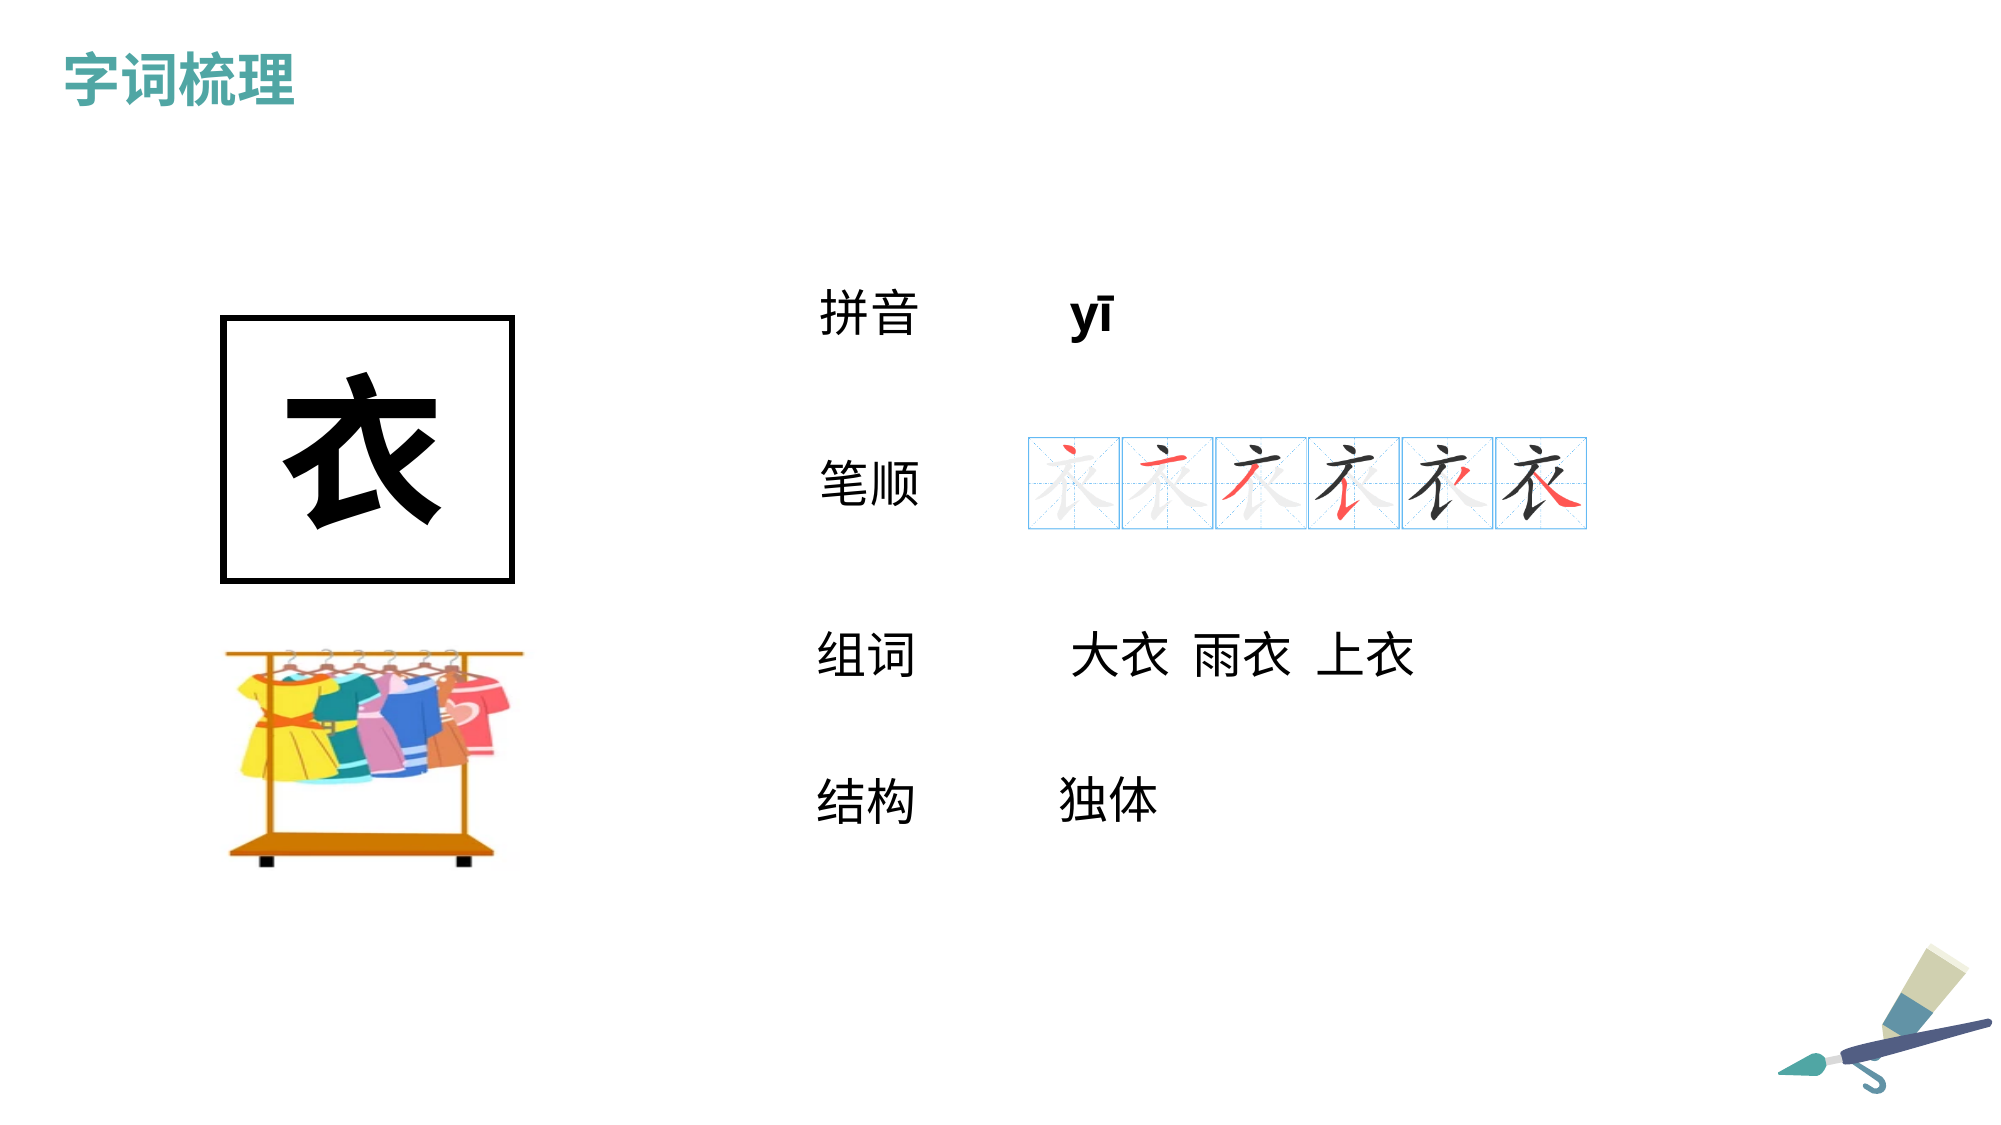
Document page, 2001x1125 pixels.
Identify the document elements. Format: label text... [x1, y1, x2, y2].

text_box 衣 [263, 341, 472, 556]
text_box 笔顺 [805, 444, 1013, 520]
text_box 独体 [1043, 761, 1520, 836]
picture [190, 641, 545, 885]
text_box 大衣 雨衣 上衣 [1055, 615, 1672, 691]
text_box yī [1055, 274, 1264, 350]
text_box 组词 [801, 615, 1010, 691]
text_box 结构 [801, 763, 1192, 838]
text_box [222, 317, 513, 582]
text_box 字词梳理 [47, 35, 311, 121]
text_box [1811, 945, 1974, 1125]
picture [1024, 436, 1589, 530]
text_box 拼音 [805, 274, 1013, 350]
